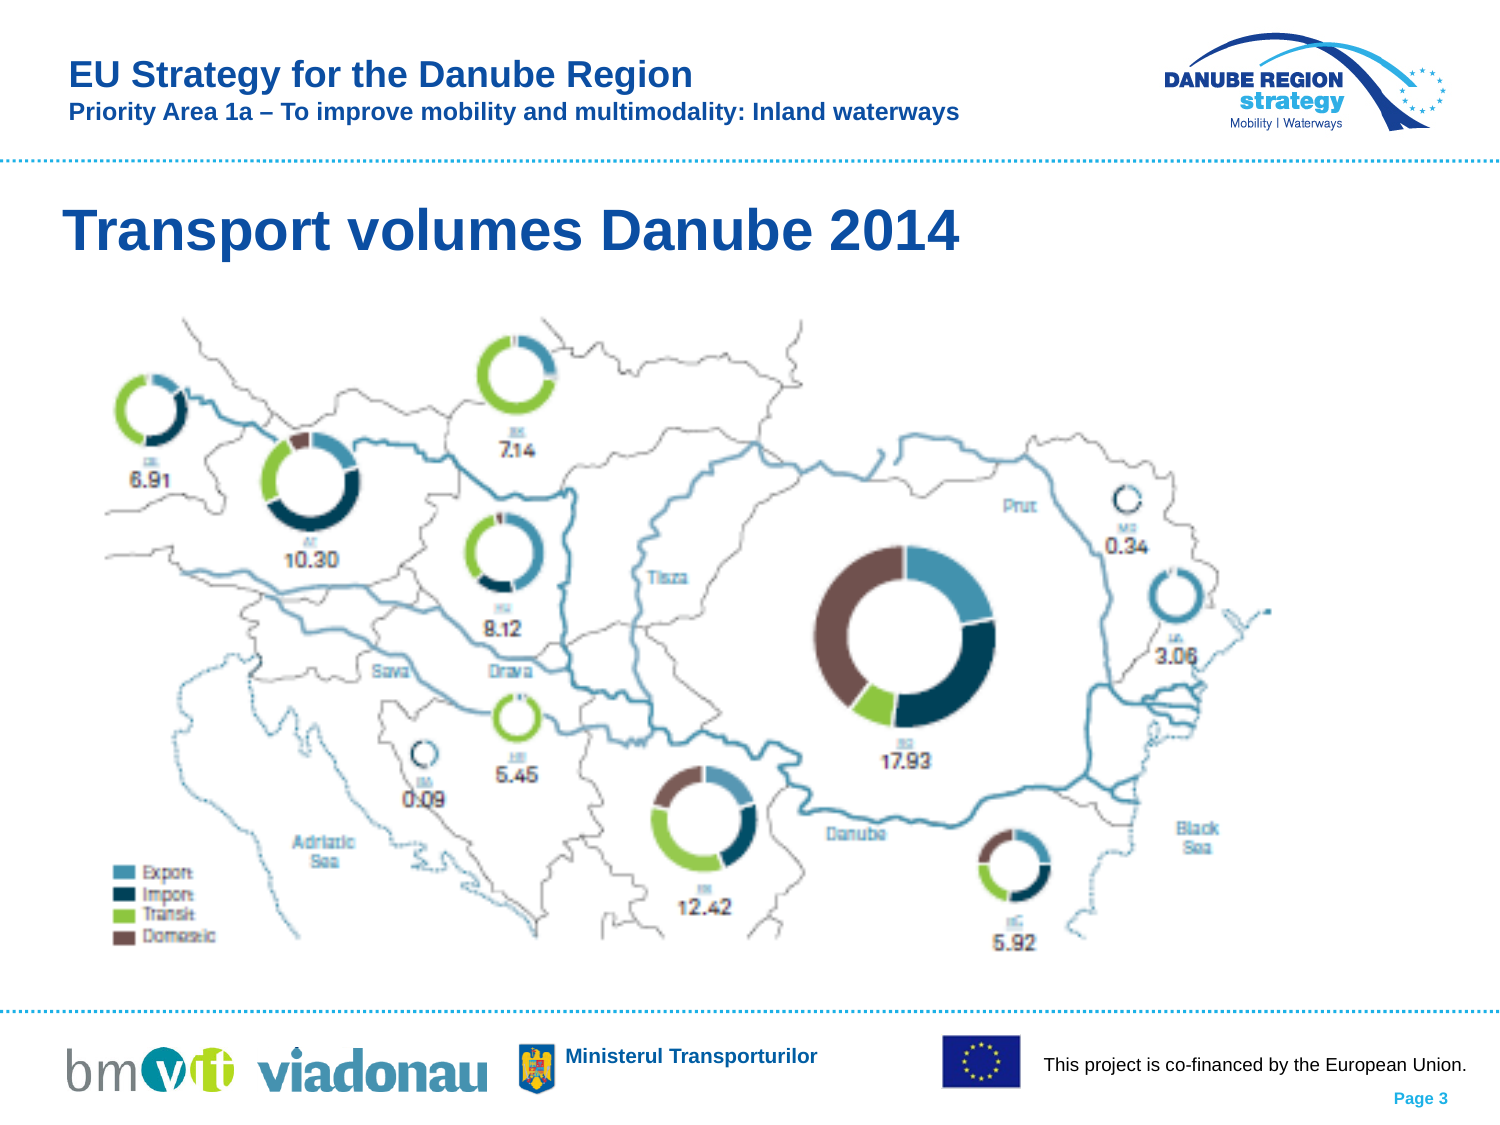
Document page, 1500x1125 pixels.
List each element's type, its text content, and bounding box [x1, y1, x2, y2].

text_box Transport volumes Danube 2014 [48, 184, 1466, 268]
text_box This project is co-financed by the European Union. [1026, 1040, 1487, 1084]
picture [81, 268, 1294, 988]
picture [940, 1034, 1022, 1090]
picture [516, 1041, 557, 1096]
picture [1151, 19, 1459, 145]
slide_number Page 3 [1341, 1084, 1463, 1109]
picture [257, 1047, 487, 1092]
picture [67, 1047, 234, 1092]
